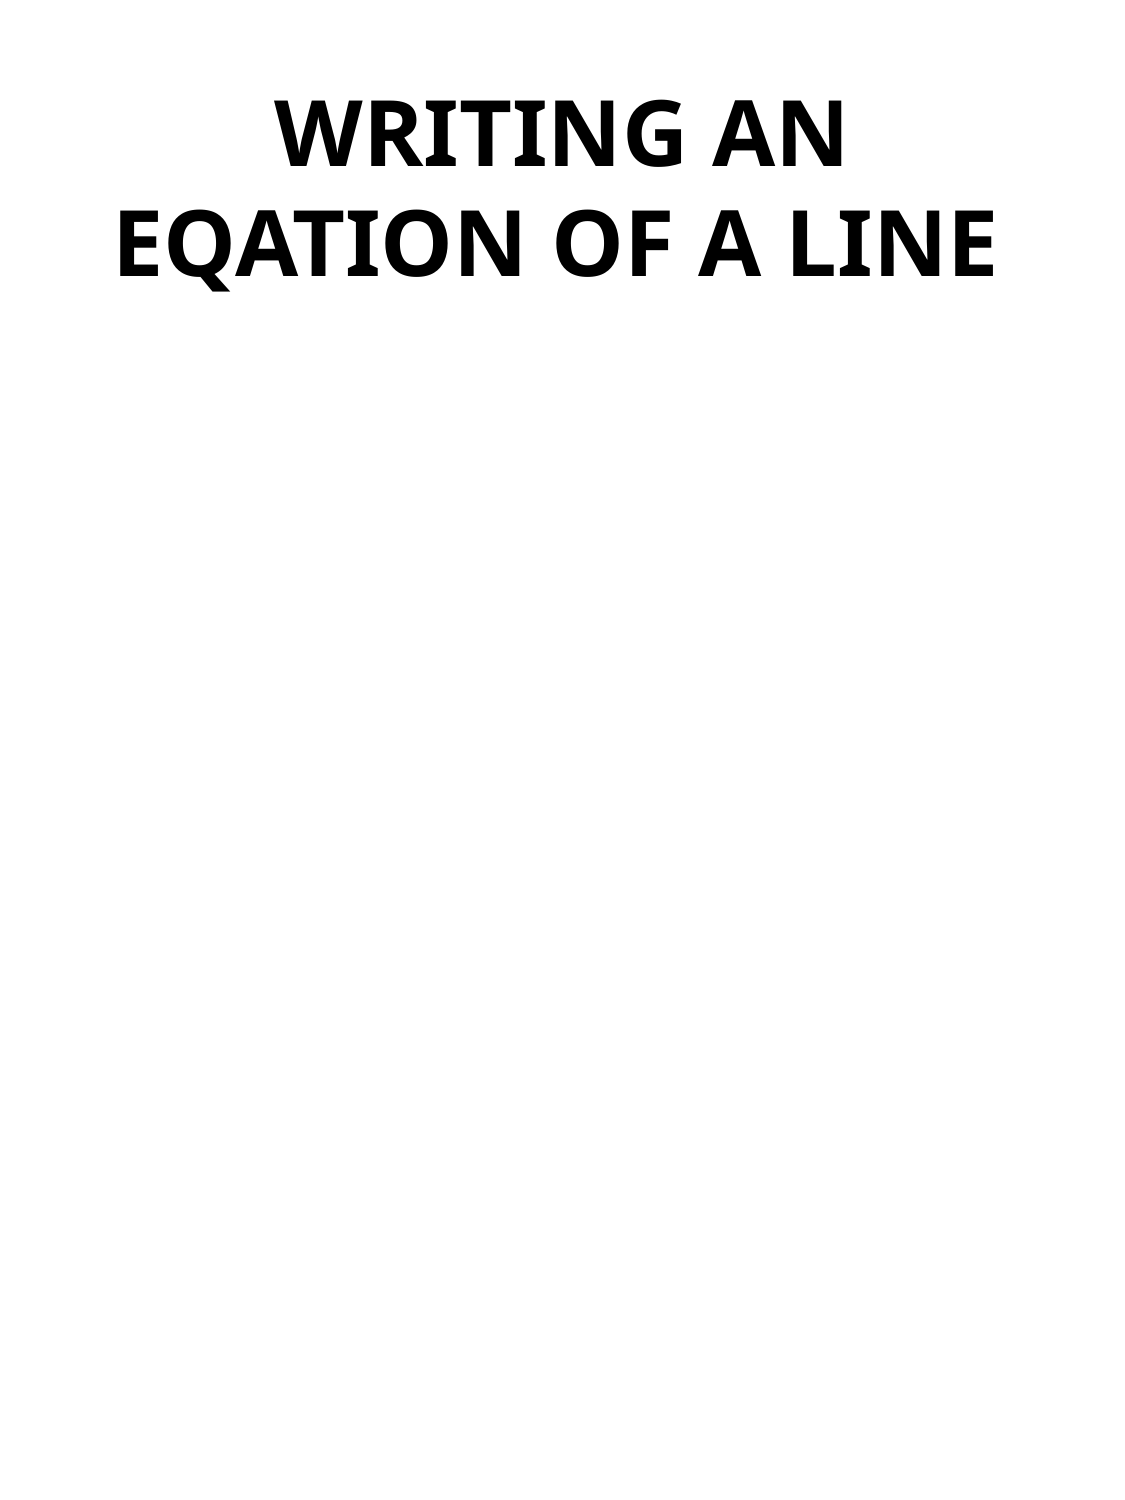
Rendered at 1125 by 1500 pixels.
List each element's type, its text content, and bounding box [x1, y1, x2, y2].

title WRITING AN EQATION OF A LINE [56, 60, 1069, 310]
